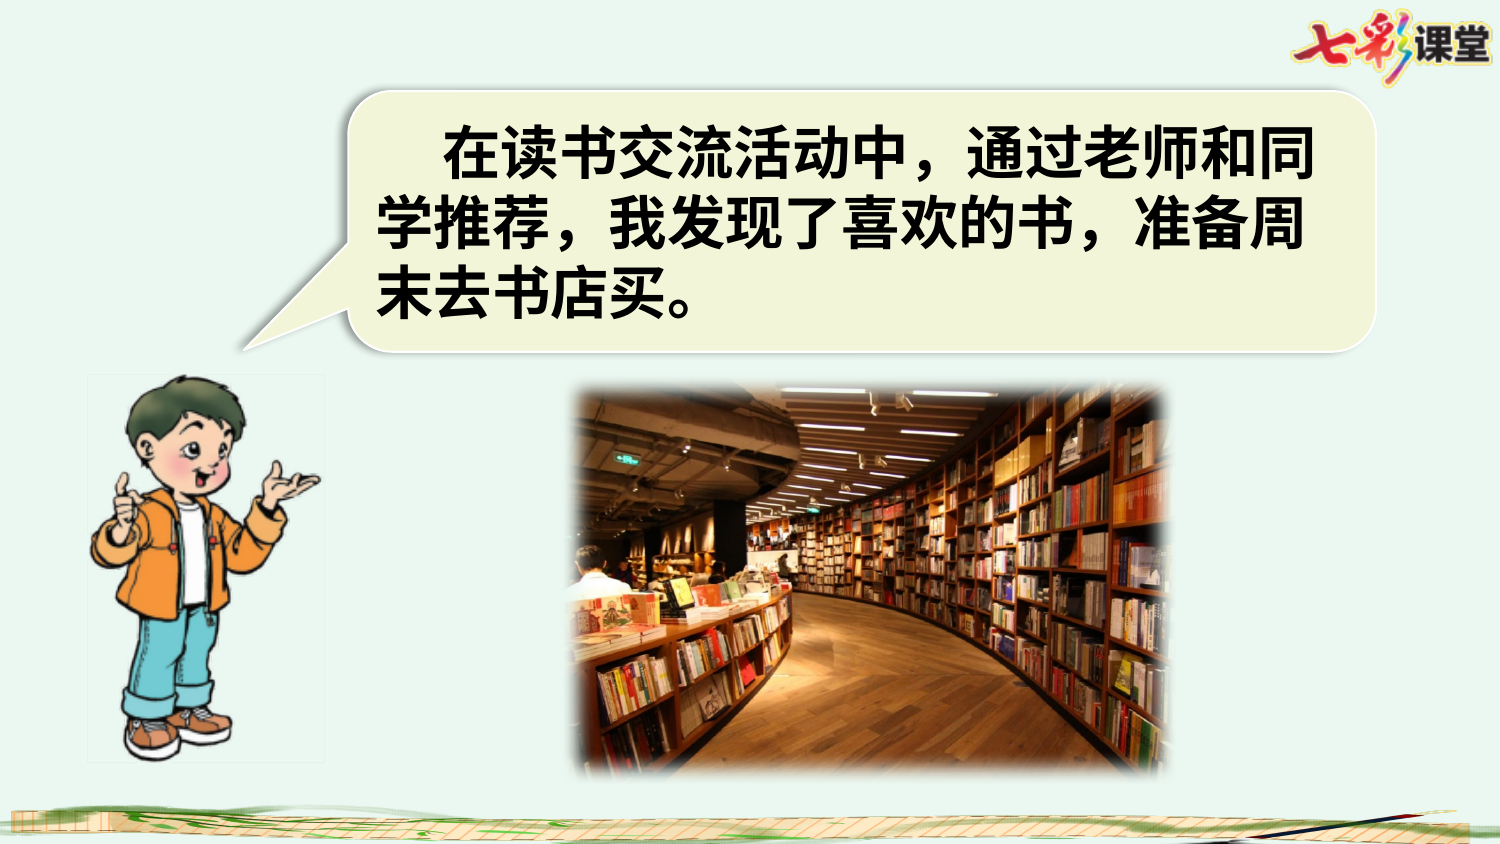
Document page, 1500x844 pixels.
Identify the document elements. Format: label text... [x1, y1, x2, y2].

text_box 在读书交流活动中，通过老师和同学推荐，我发现了喜欢的书，准备周末去书店买。 [242, 88, 1379, 354]
picture [0, 373, 1500, 844]
picture [1289, 8, 1495, 89]
